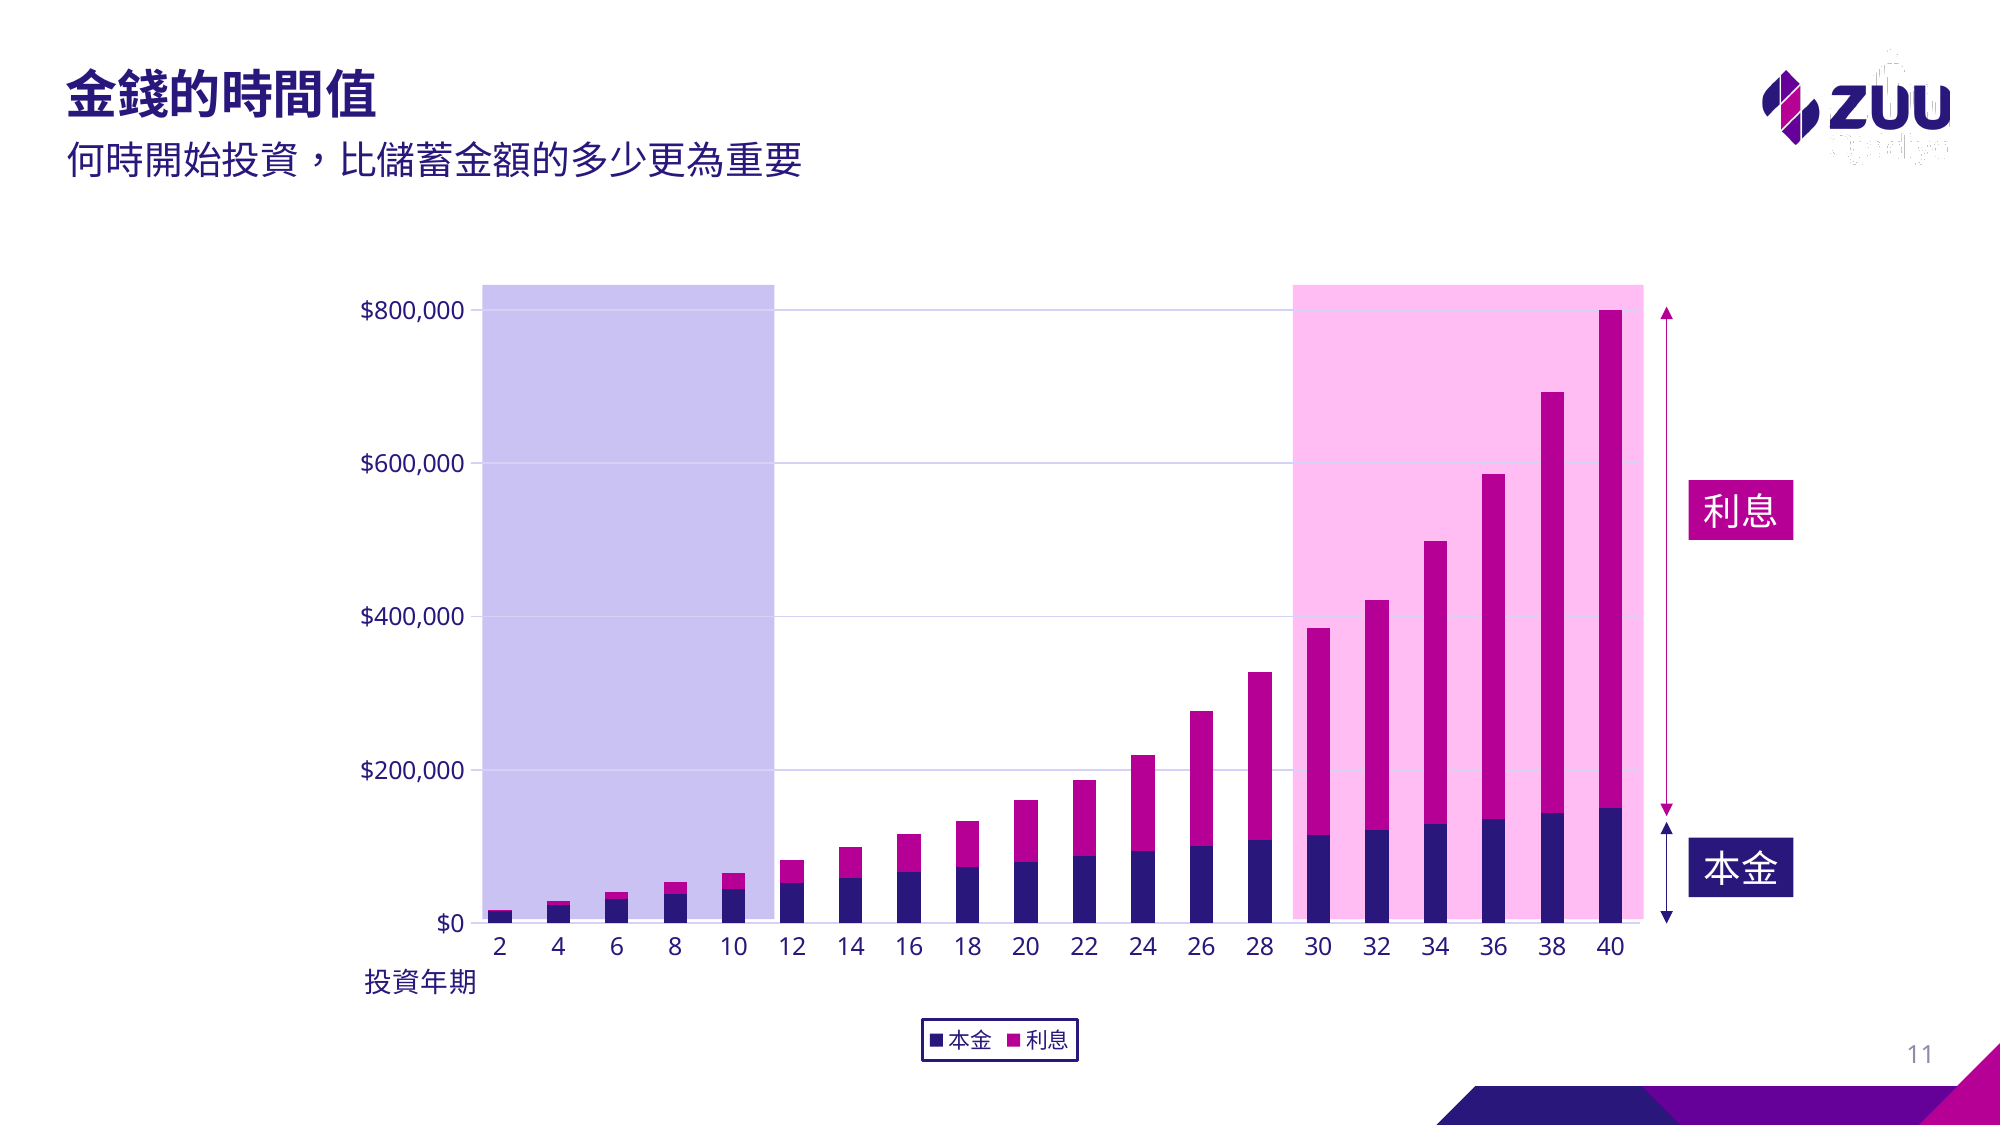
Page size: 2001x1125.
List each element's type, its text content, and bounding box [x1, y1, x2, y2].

title 金錢的時間值 [50, 50, 1950, 145]
chart [333, 277, 1667, 1063]
subtitle 何時開始投資，比儲蓄金額的多少更為重要 [52, 128, 1950, 197]
text_box 利息 [1688, 480, 1794, 540]
slide_number 11 [1500, 1039, 1950, 1073]
text_box 本金 [1688, 837, 1794, 898]
